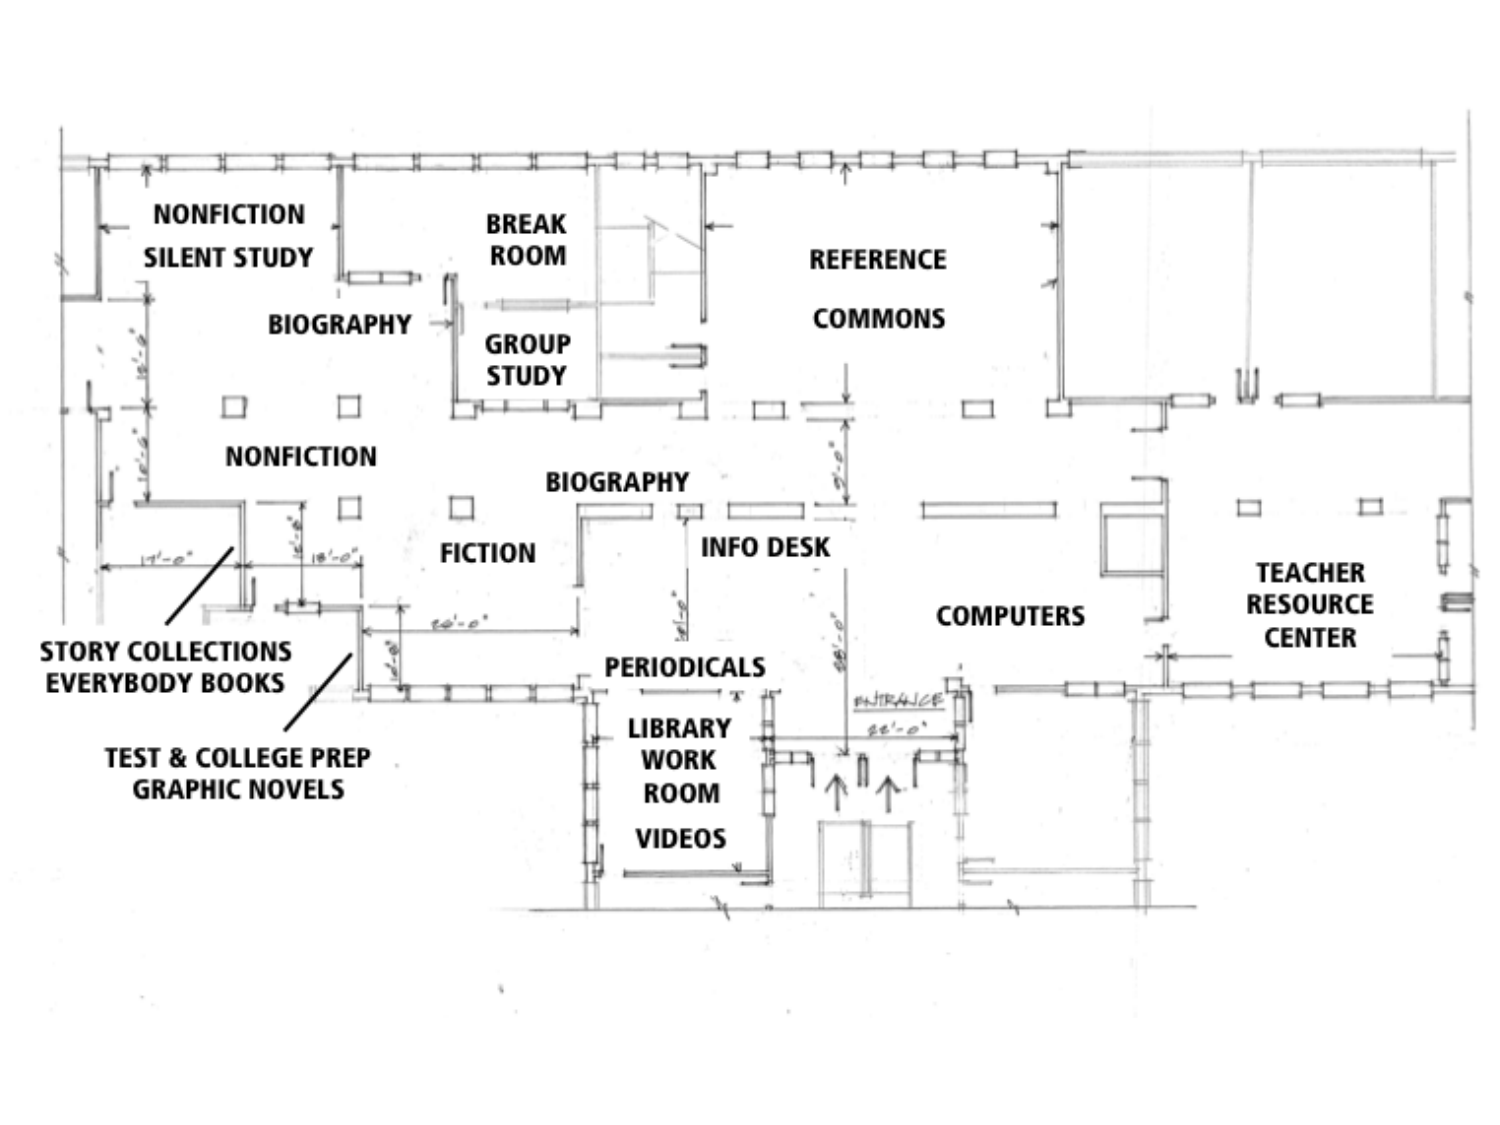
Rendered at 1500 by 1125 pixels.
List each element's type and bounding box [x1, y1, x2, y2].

picture [0, 103, 1500, 1018]
